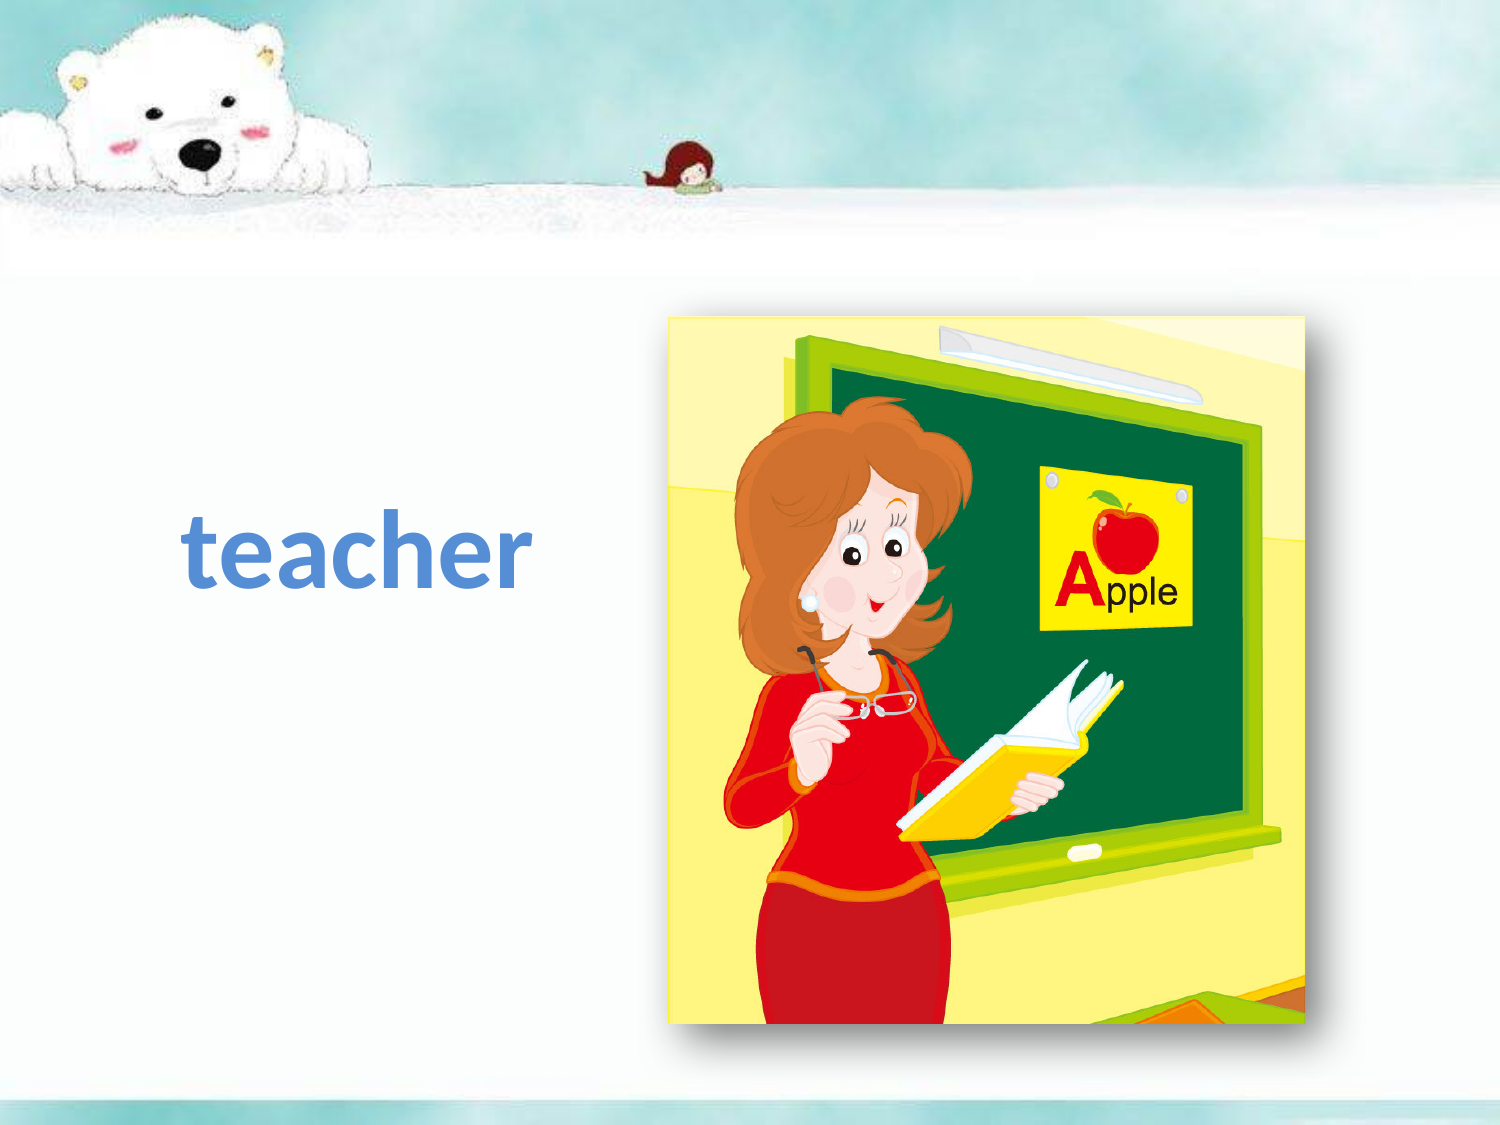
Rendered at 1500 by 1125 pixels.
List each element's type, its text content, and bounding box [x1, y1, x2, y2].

text_box teacher [165, 468, 550, 619]
picture [0, 0, 1500, 1125]
